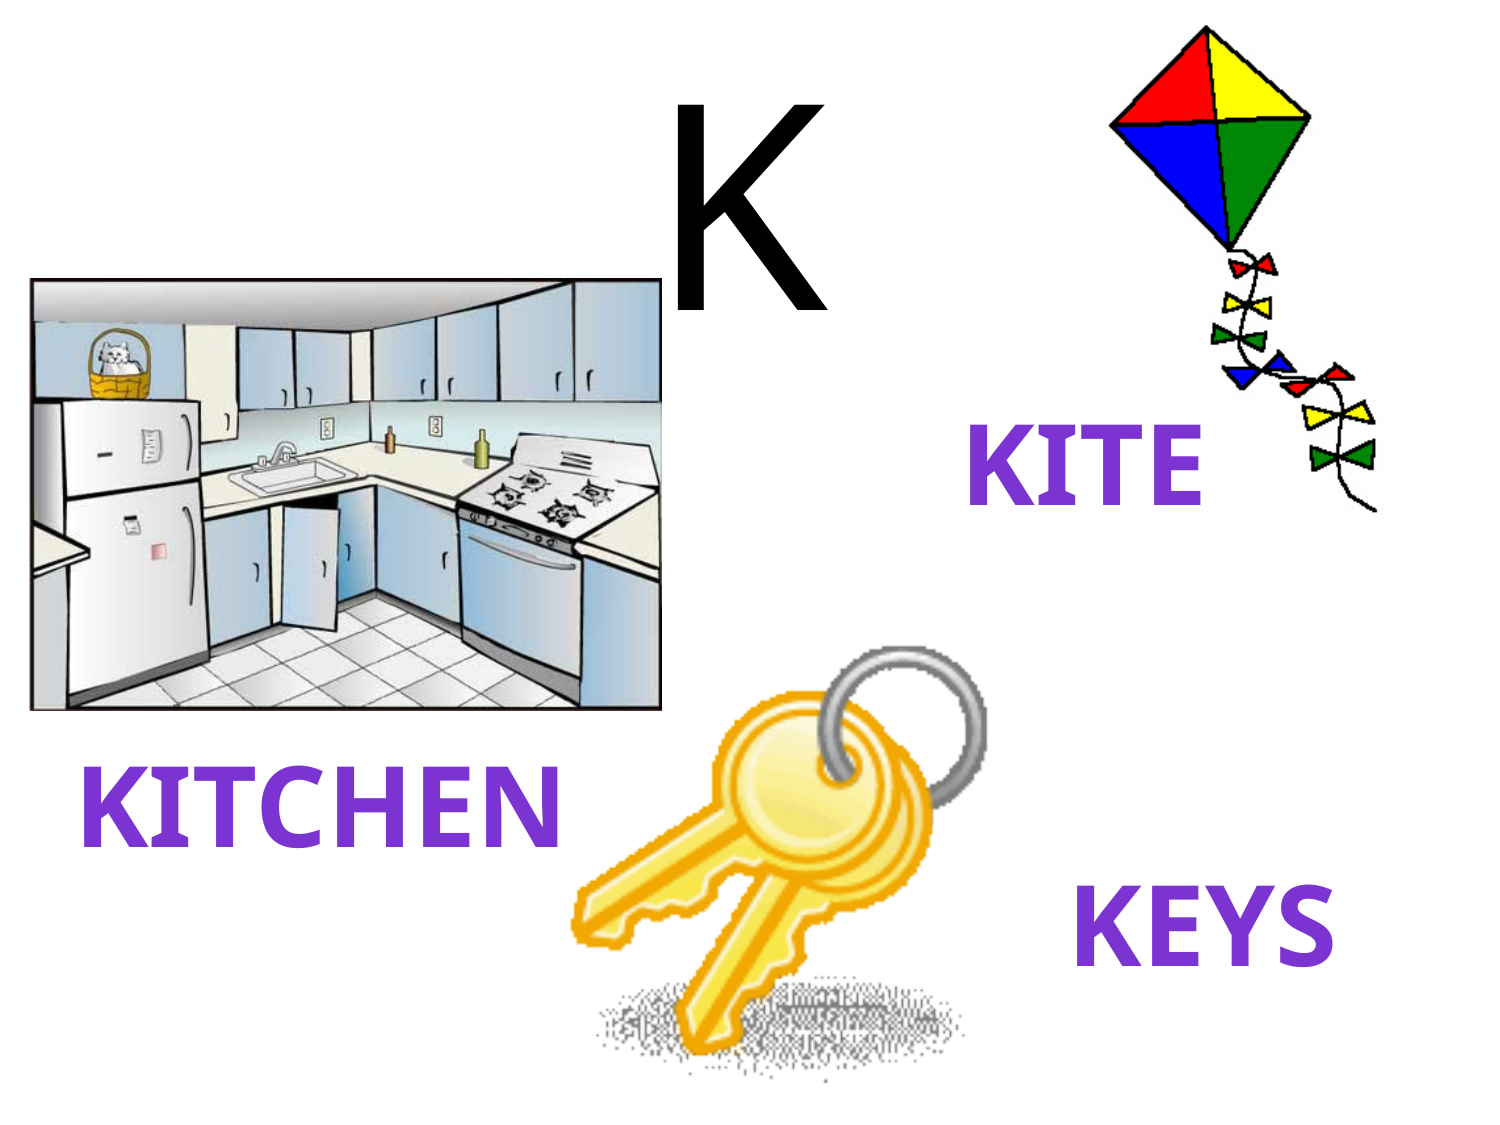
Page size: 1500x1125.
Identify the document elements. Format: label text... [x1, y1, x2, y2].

text_box kite [945, 385, 1025, 536]
text_box keys [1052, 845, 1353, 996]
title K [64, 101, 1025, 290]
text_box kitchen [59, 727, 543, 878]
picture [29, 278, 1011, 1083]
picture [1030, 0, 1500, 547]
